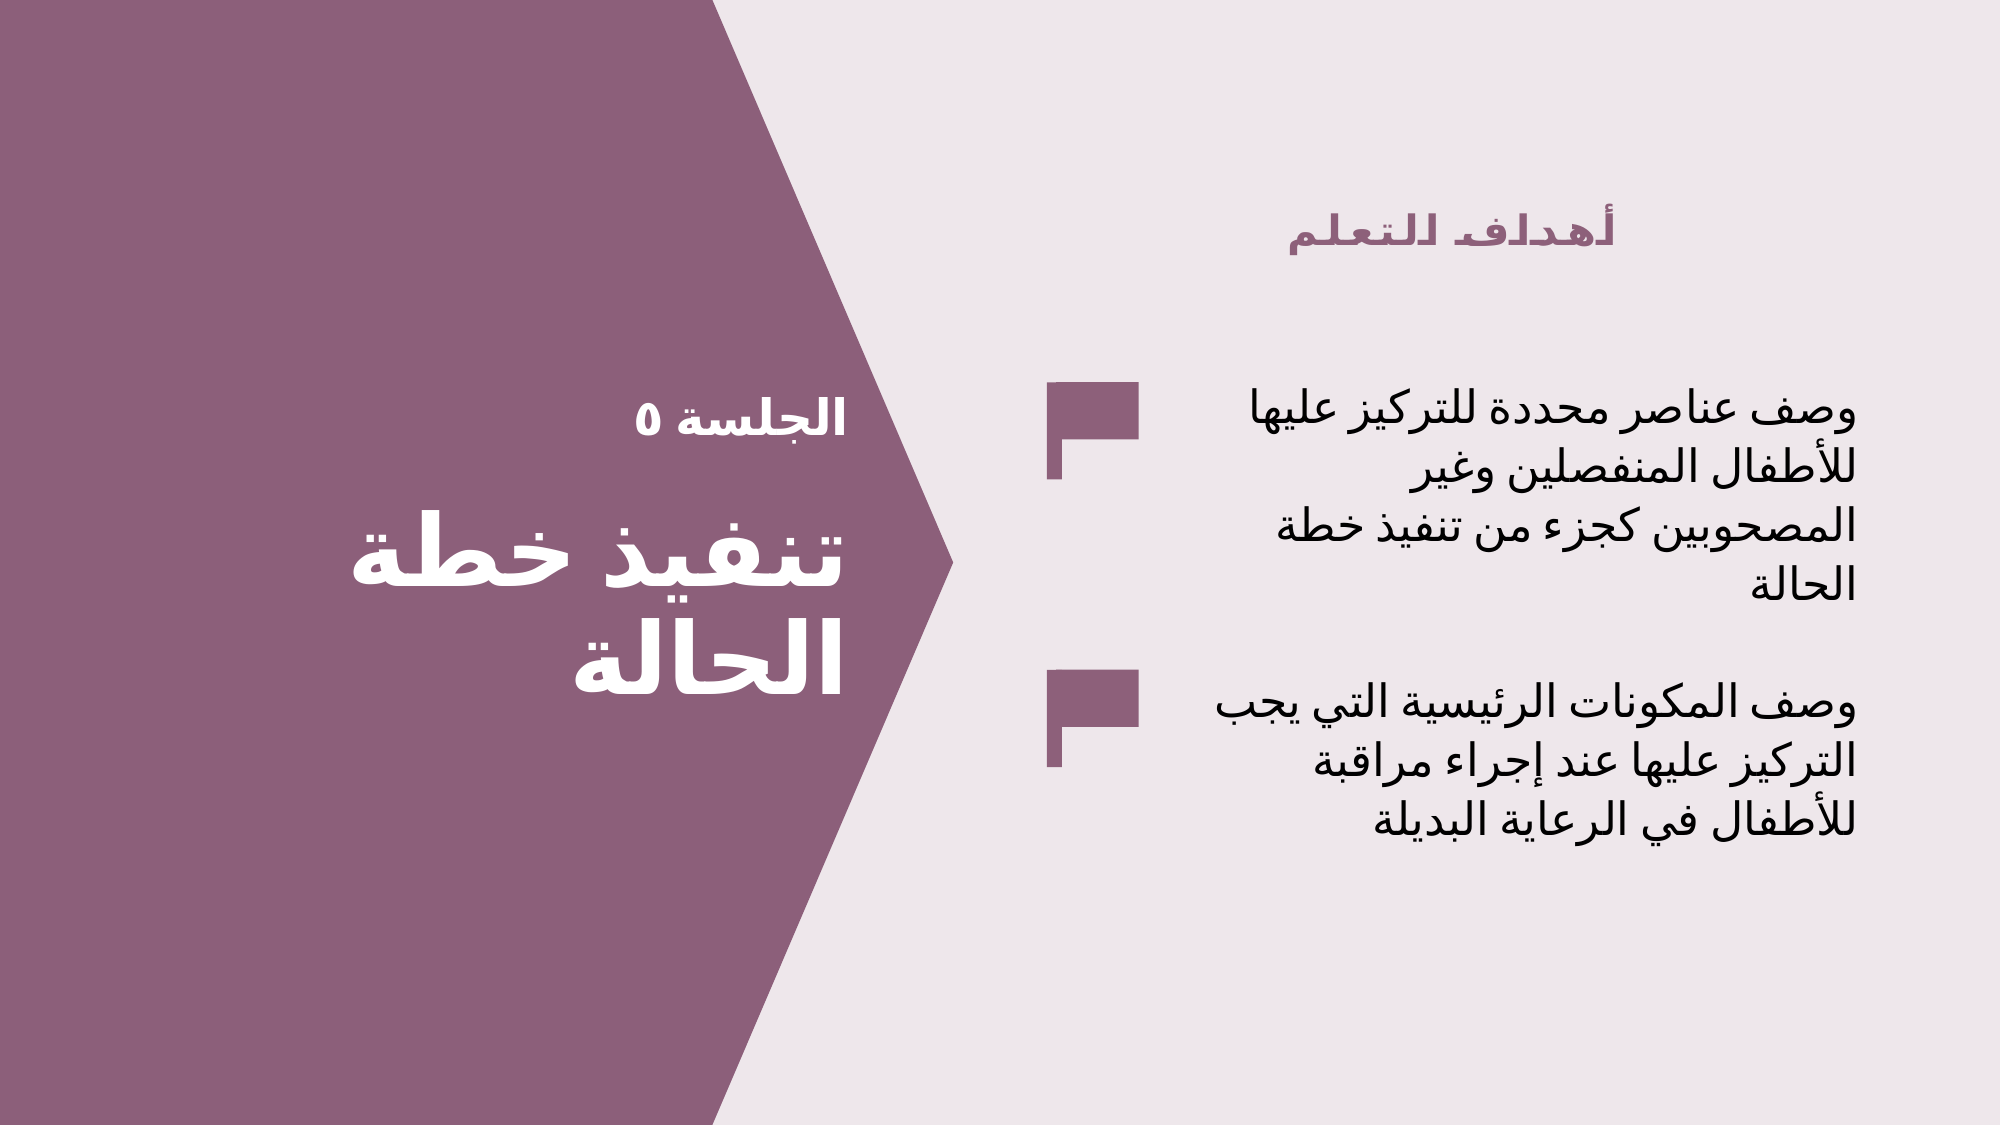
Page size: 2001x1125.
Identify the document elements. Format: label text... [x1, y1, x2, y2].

text_box وصف عناصر محددة للتركيز عليها للأطفال المنفصلين وغير المصحوبين كجزء من تنفيذ خطة الحالة وصف المكونات الرئيسية التي يجب التركيز عليها عند إجراء مراقبة للأطفال في الرعاية البديلة [1189, 366, 1874, 853]
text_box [1046, 381, 1139, 480]
title الجلسة ٥ تنفيذ خطة الحالة [130, 508, 865, 601]
text_box أهداف التعلم [1046, 196, 1858, 262]
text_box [1046, 669, 1139, 768]
